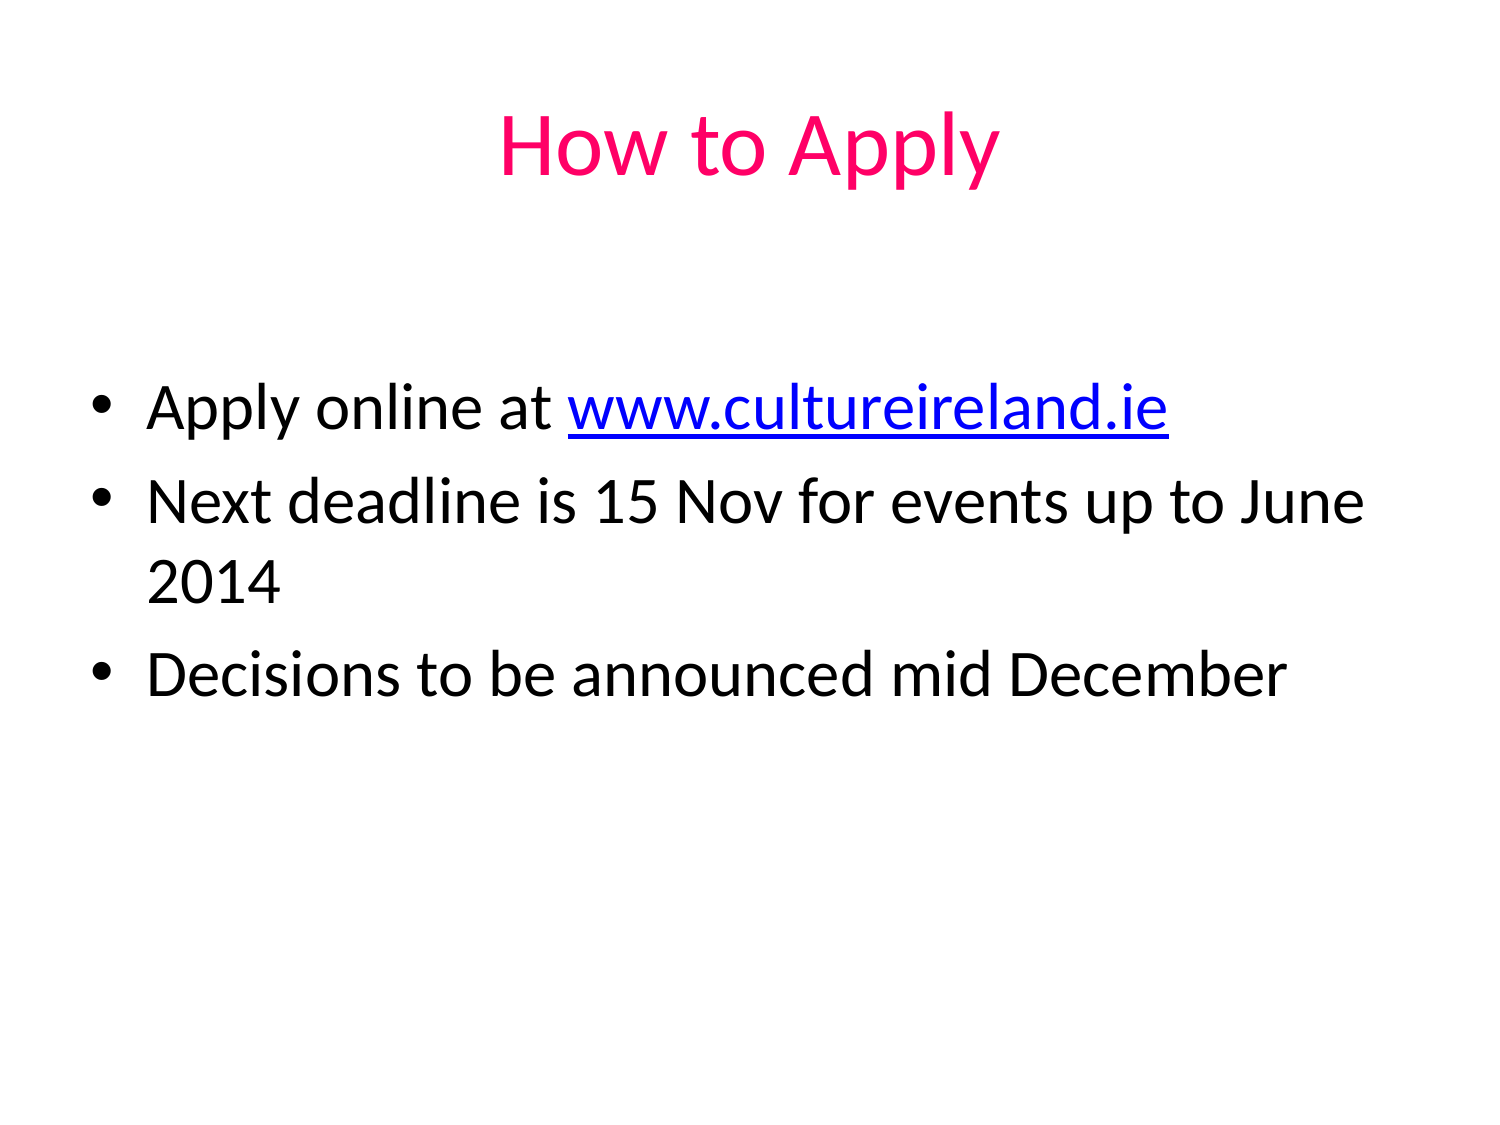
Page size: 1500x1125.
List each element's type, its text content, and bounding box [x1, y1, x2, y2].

list Apply online at www.cultureireland.ie Next deadline is 15 Nov for events up to June 2014 Decisions to be announced mid December [75, 262, 1425, 1005]
title How to Apply [75, 45, 1425, 233]
